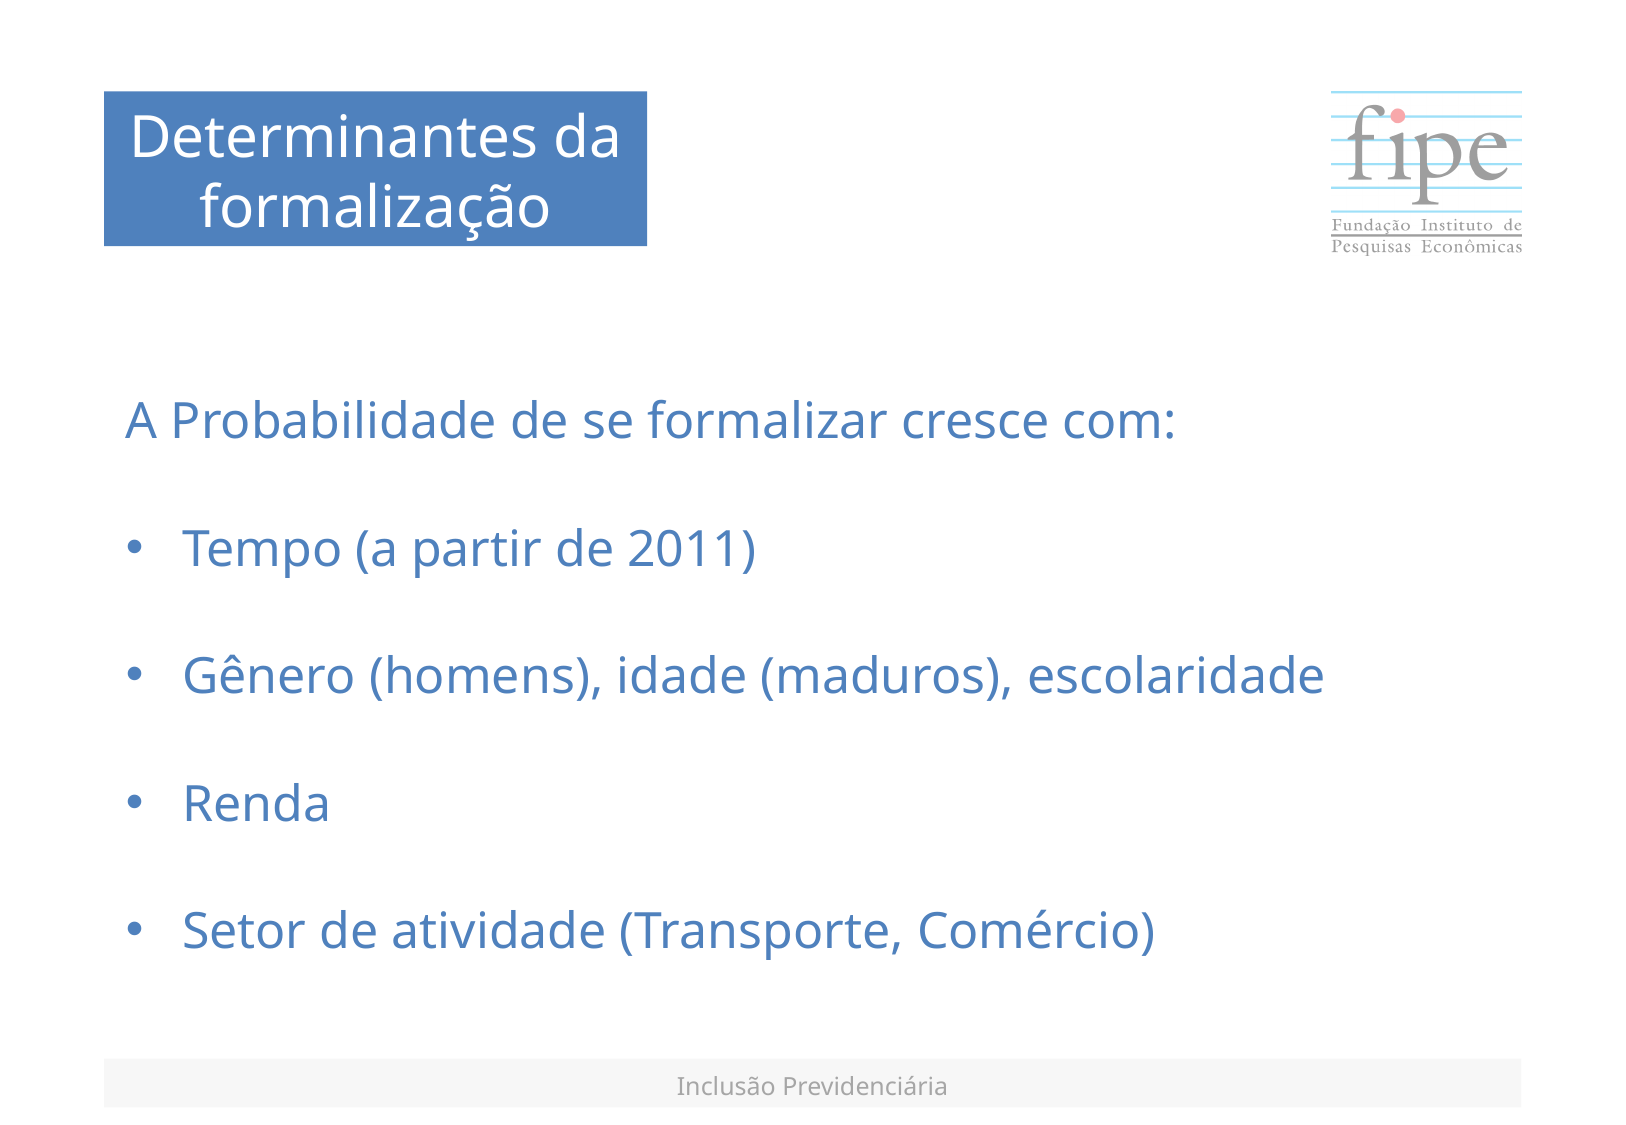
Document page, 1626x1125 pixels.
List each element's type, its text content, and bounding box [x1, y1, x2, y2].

text_box Determinantes da formalização [104, 91, 648, 247]
text_box A Probabilidade de se formalizar cresce com: Tempo (a partir de 2011) Gênero (homens), idade (maduros), escolaridade Renda Setor de atividade (Transporte, Comércio) [111, 351, 1527, 966]
text_box Inclusão Previdenciária [104, 1058, 1522, 1108]
